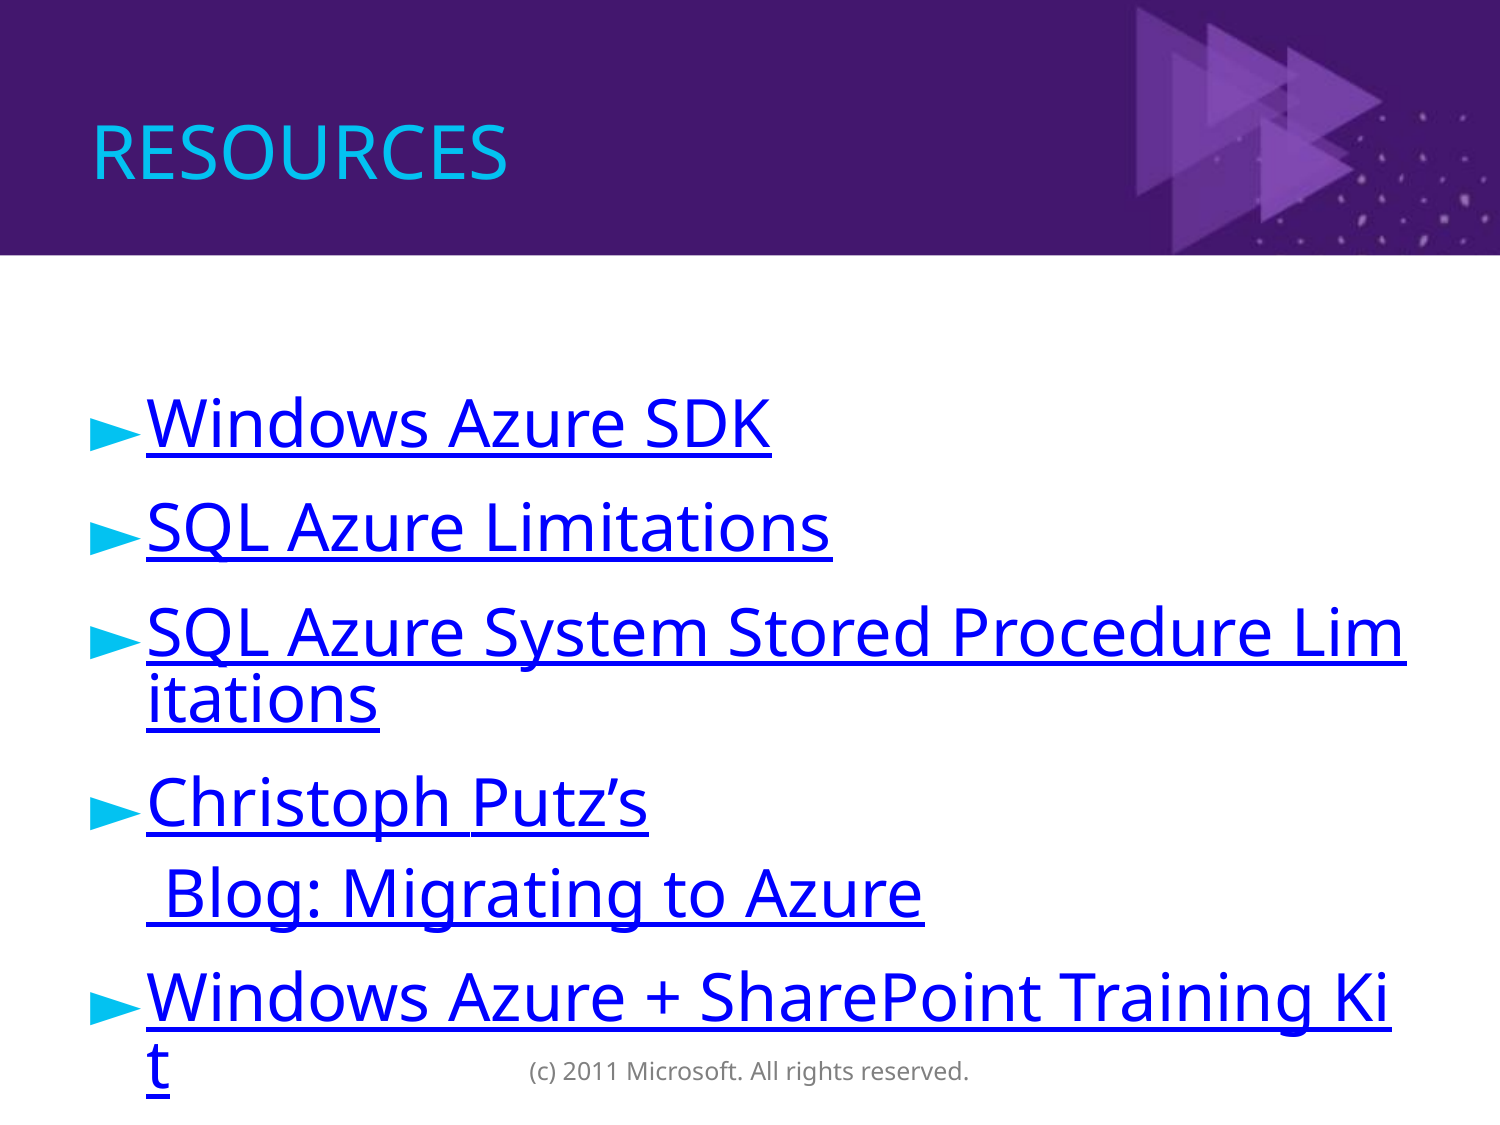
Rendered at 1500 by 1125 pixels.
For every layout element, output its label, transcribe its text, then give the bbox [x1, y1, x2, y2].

title RESOURCES [75, 56, 1425, 244]
picture [0, 0, 1500, 255]
footer (c) 2011 Microsoft. All rights reserved. [512, 1042, 988, 1103]
list Windows Azure SDK SQL Azure Limitations SQL Azure System Stored Procedure Limitations Christoph Putz’s Blog: Migrating to Azure Windows Azure + SharePoint Training Kit [75, 373, 1425, 1005]
